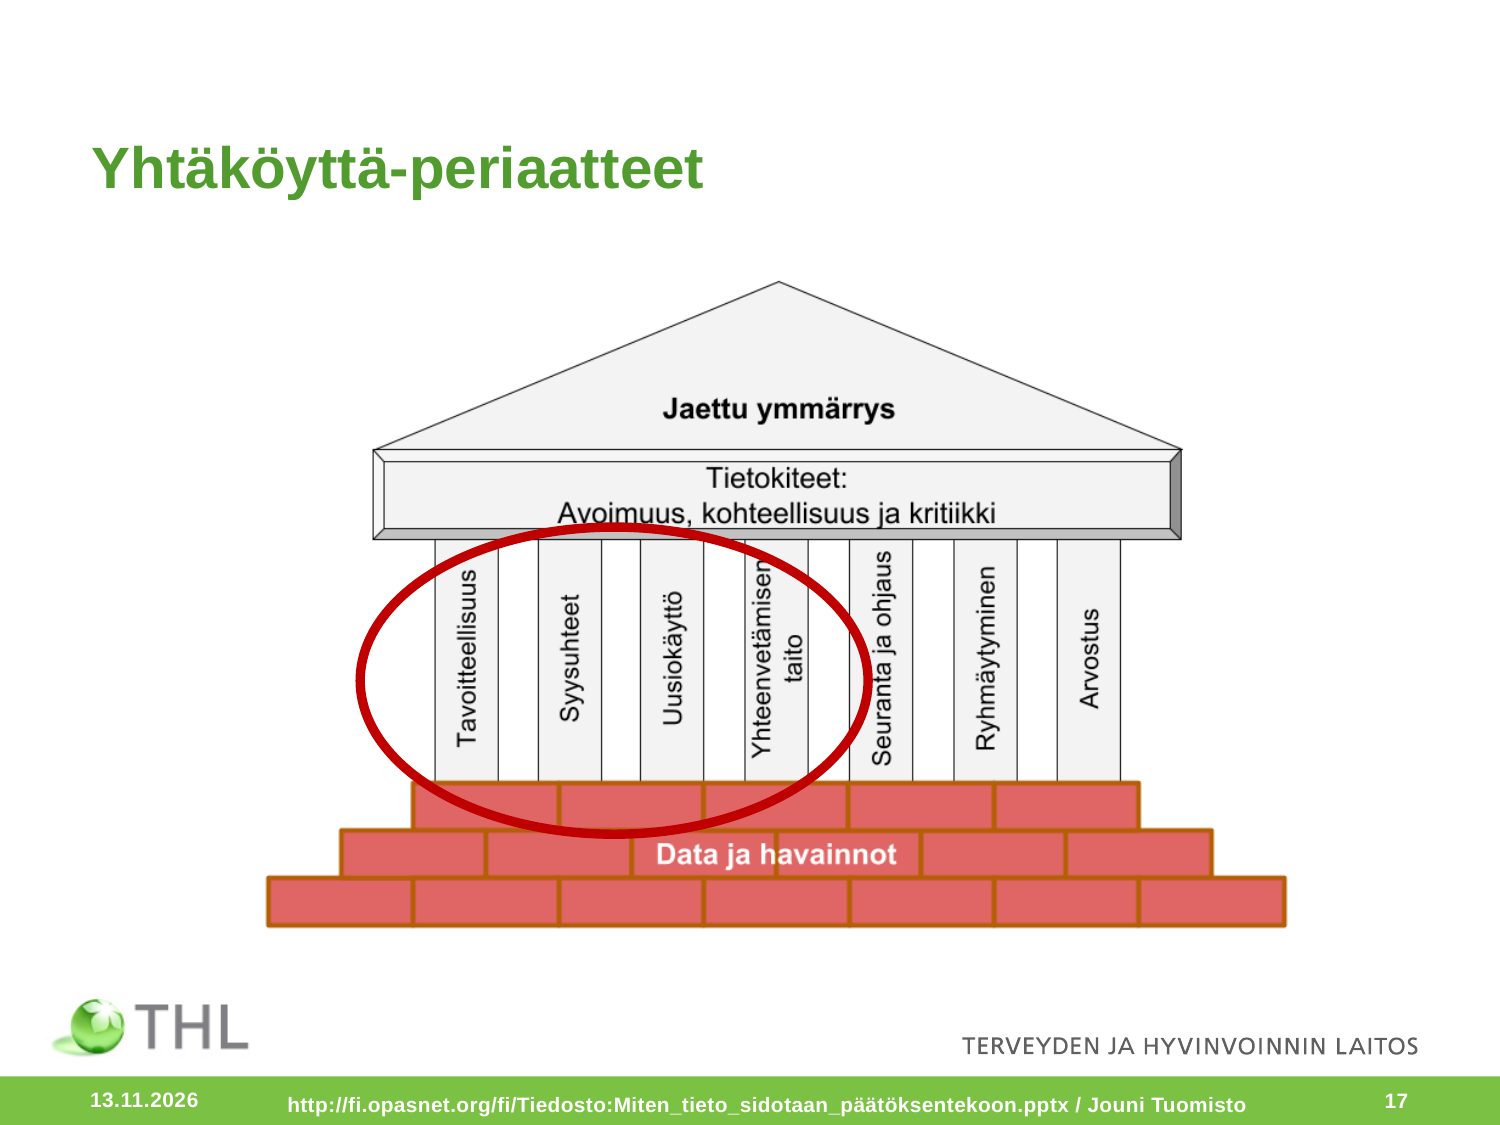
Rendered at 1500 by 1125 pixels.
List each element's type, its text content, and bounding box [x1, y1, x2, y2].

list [194, 219, 1363, 982]
picture [24, 983, 275, 1067]
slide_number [74, 1080, 255, 1118]
footer http://fi.opasnet.org/fi/Tiedosto:Miten_tieto_sidotaan_päätöksentekoon.pptx / Jouni Tuomisto [253, 1082, 1282, 1125]
title Yhtäköyttä-periaatteet [76, 42, 1424, 209]
slide_number 17 [1245, 1082, 1424, 1118]
